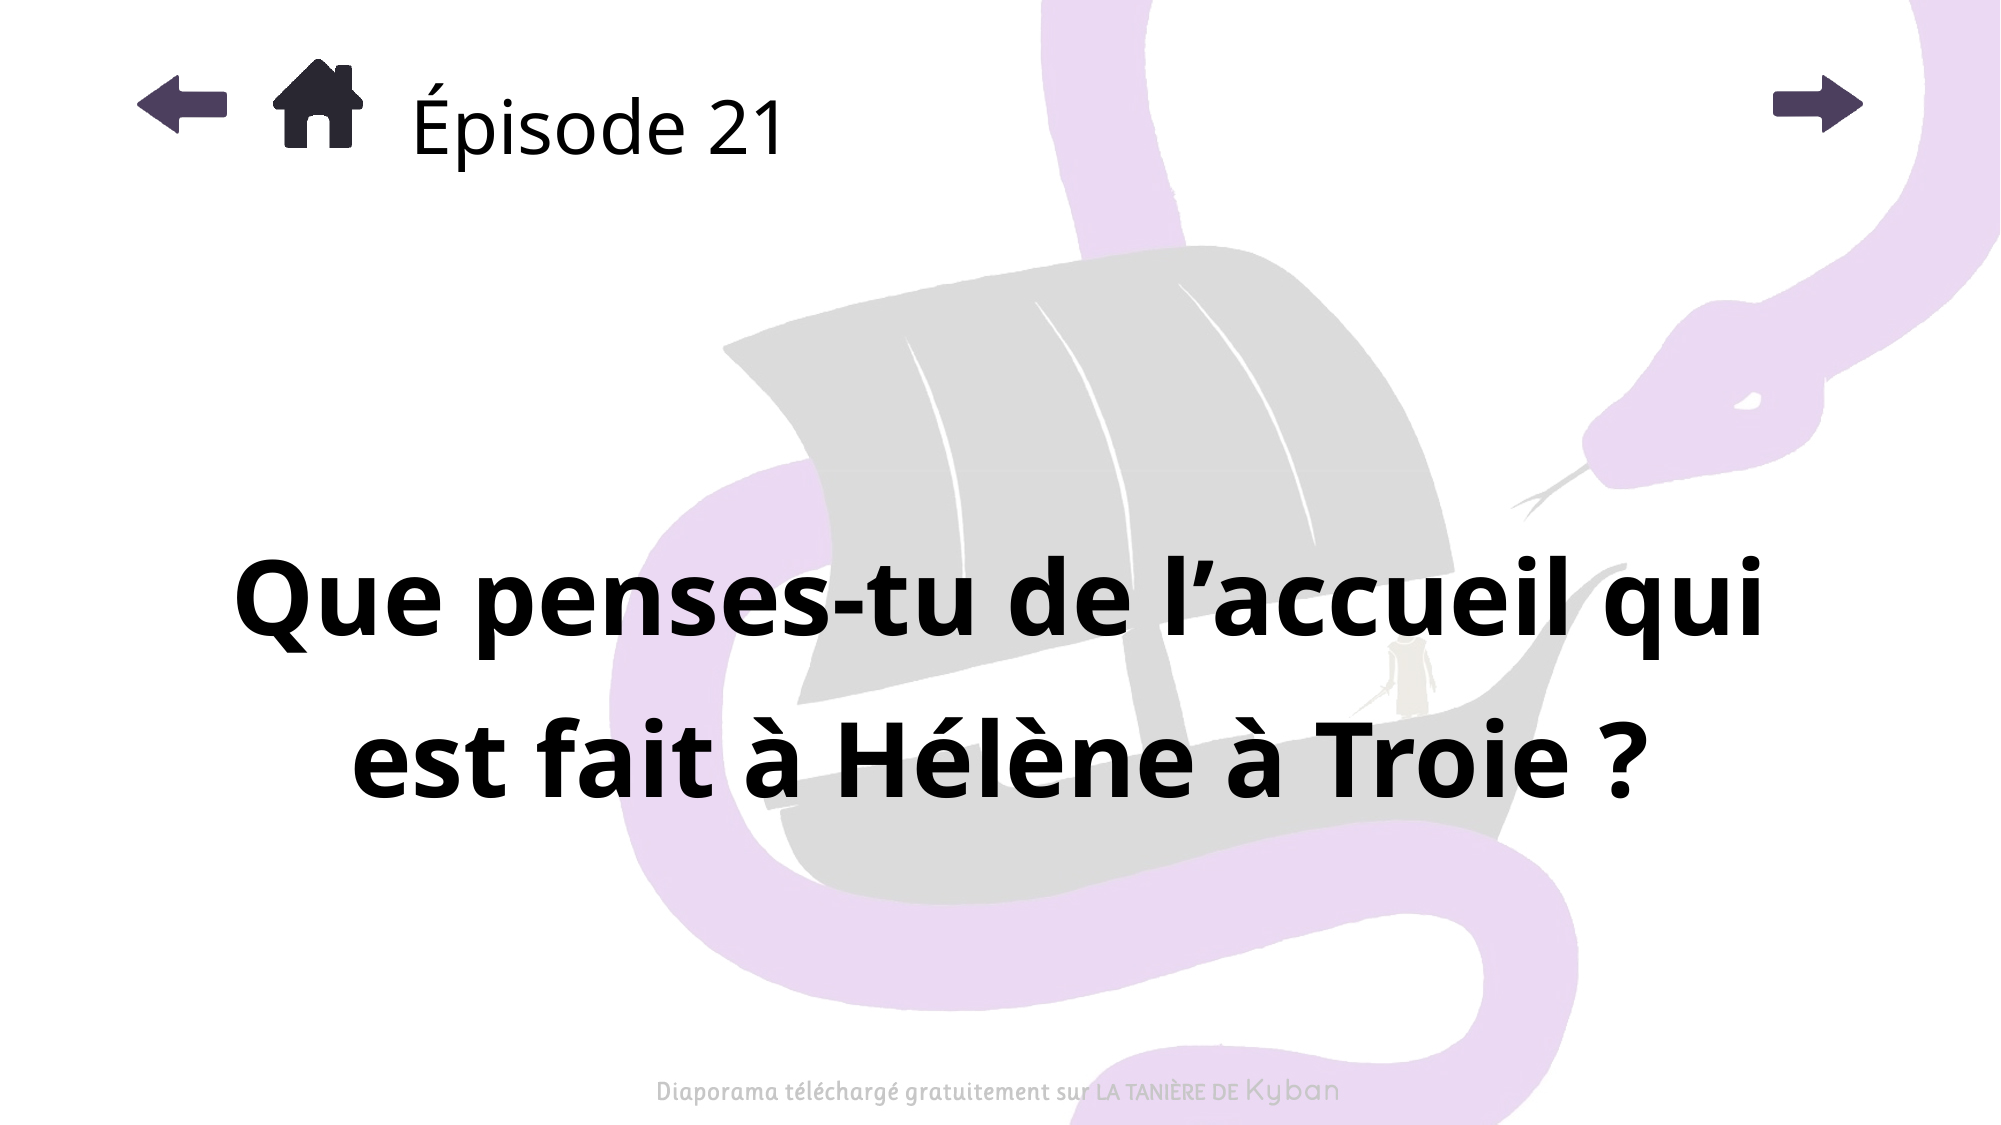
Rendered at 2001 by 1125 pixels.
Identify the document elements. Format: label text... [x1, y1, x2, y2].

title Épisode 21 [395, 59, 1863, 202]
list Que penses-tu de l’accueil qui est fait à Hélène à Troie ? [137, 299, 1863, 1014]
picture [0, 0, 2001, 1125]
